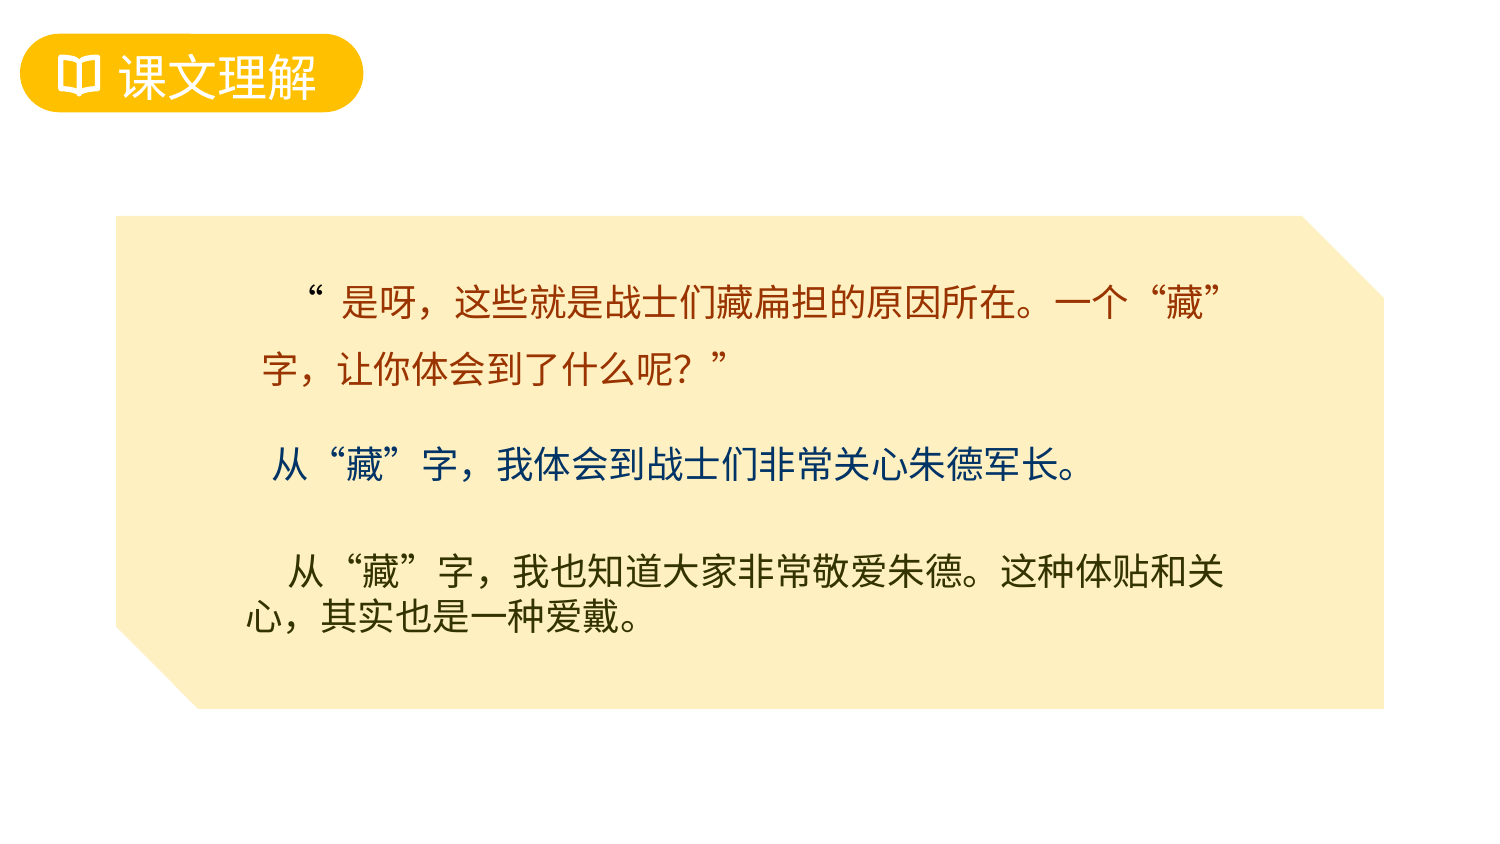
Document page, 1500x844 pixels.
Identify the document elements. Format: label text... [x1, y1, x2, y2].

text_box [115, 214, 1385, 710]
text_box 从“藏”字，我也知道大家非常敬爱朱德。这种体贴和关心，其实也是一种爱戴。 [233, 541, 1267, 643]
text_box 从“藏”字，我体会到战士们非常关心朱德军长。 [191, 435, 1088, 492]
text_box “ 是呀，这些就是战士们藏扁担的原因所在。一个“藏”字，让你体会到了什么呢？” [249, 250, 1254, 398]
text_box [19, 33, 364, 115]
